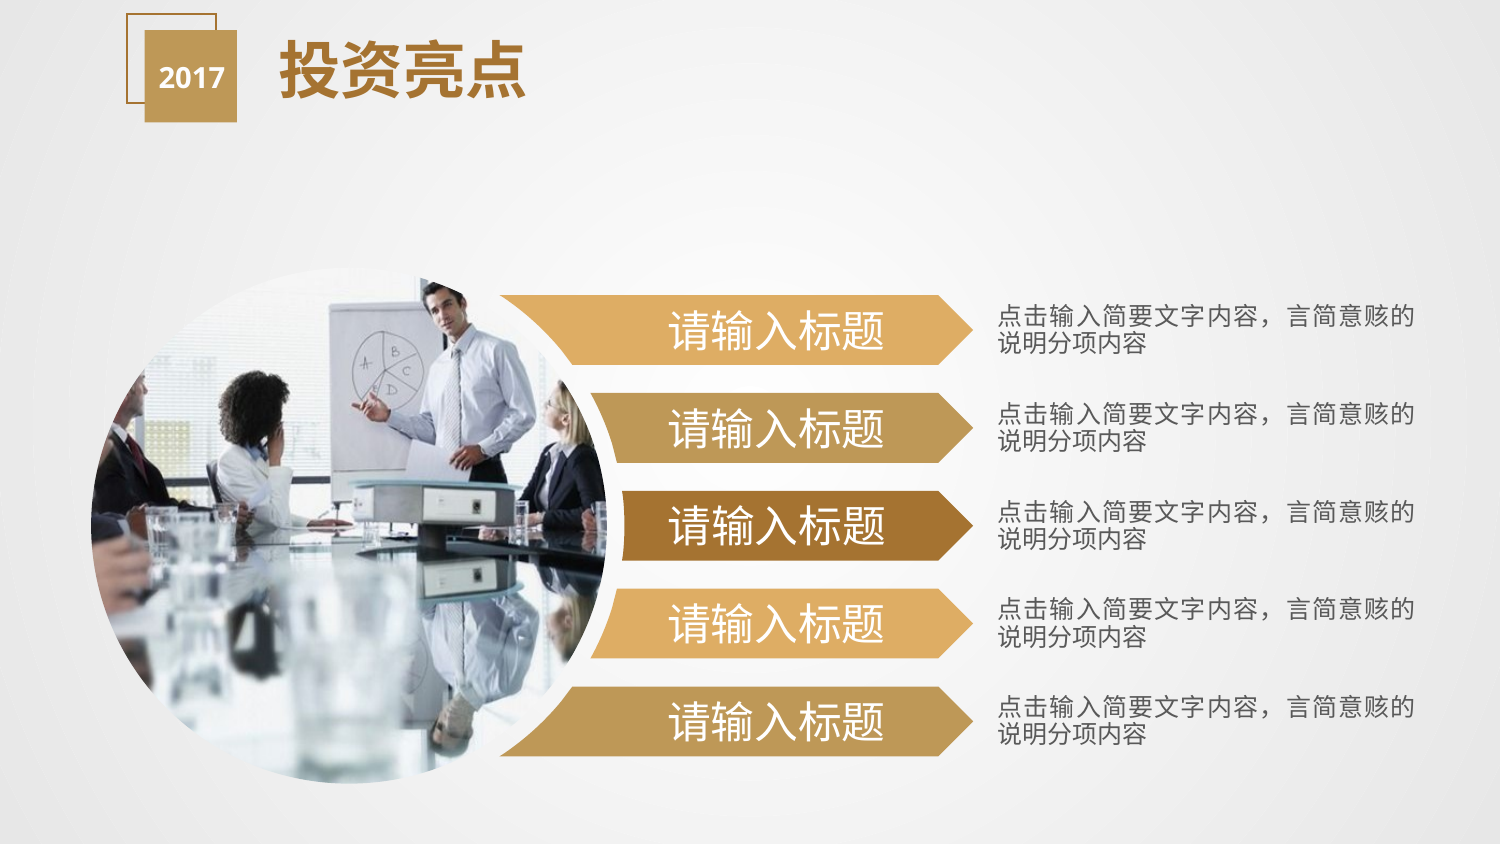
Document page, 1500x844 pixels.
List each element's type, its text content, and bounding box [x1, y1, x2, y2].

text_box 点击输入简要文字内容，言简意赅的说明分项内容 [997, 401, 1417, 456]
text_box 点击输入简要文字内容，言简意赅的说明分项内容 [997, 303, 1417, 358]
text_box 点击输入简要文字内容，言简意赅的说明分项内容 [997, 498, 1417, 554]
text_box [90, 266, 609, 785]
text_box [127, 14, 244, 123]
text_box 点击输入简要文字内容，言简意赅的说明分项内容 [997, 694, 1417, 749]
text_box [590, 588, 974, 659]
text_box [590, 392, 974, 463]
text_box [621, 490, 974, 561]
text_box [499, 295, 974, 365]
text_box 点击输入简要文字内容，言简意赅的说明分项内容 [997, 596, 1417, 652]
text_box 投资亮点 [263, 23, 544, 114]
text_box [499, 686, 974, 757]
